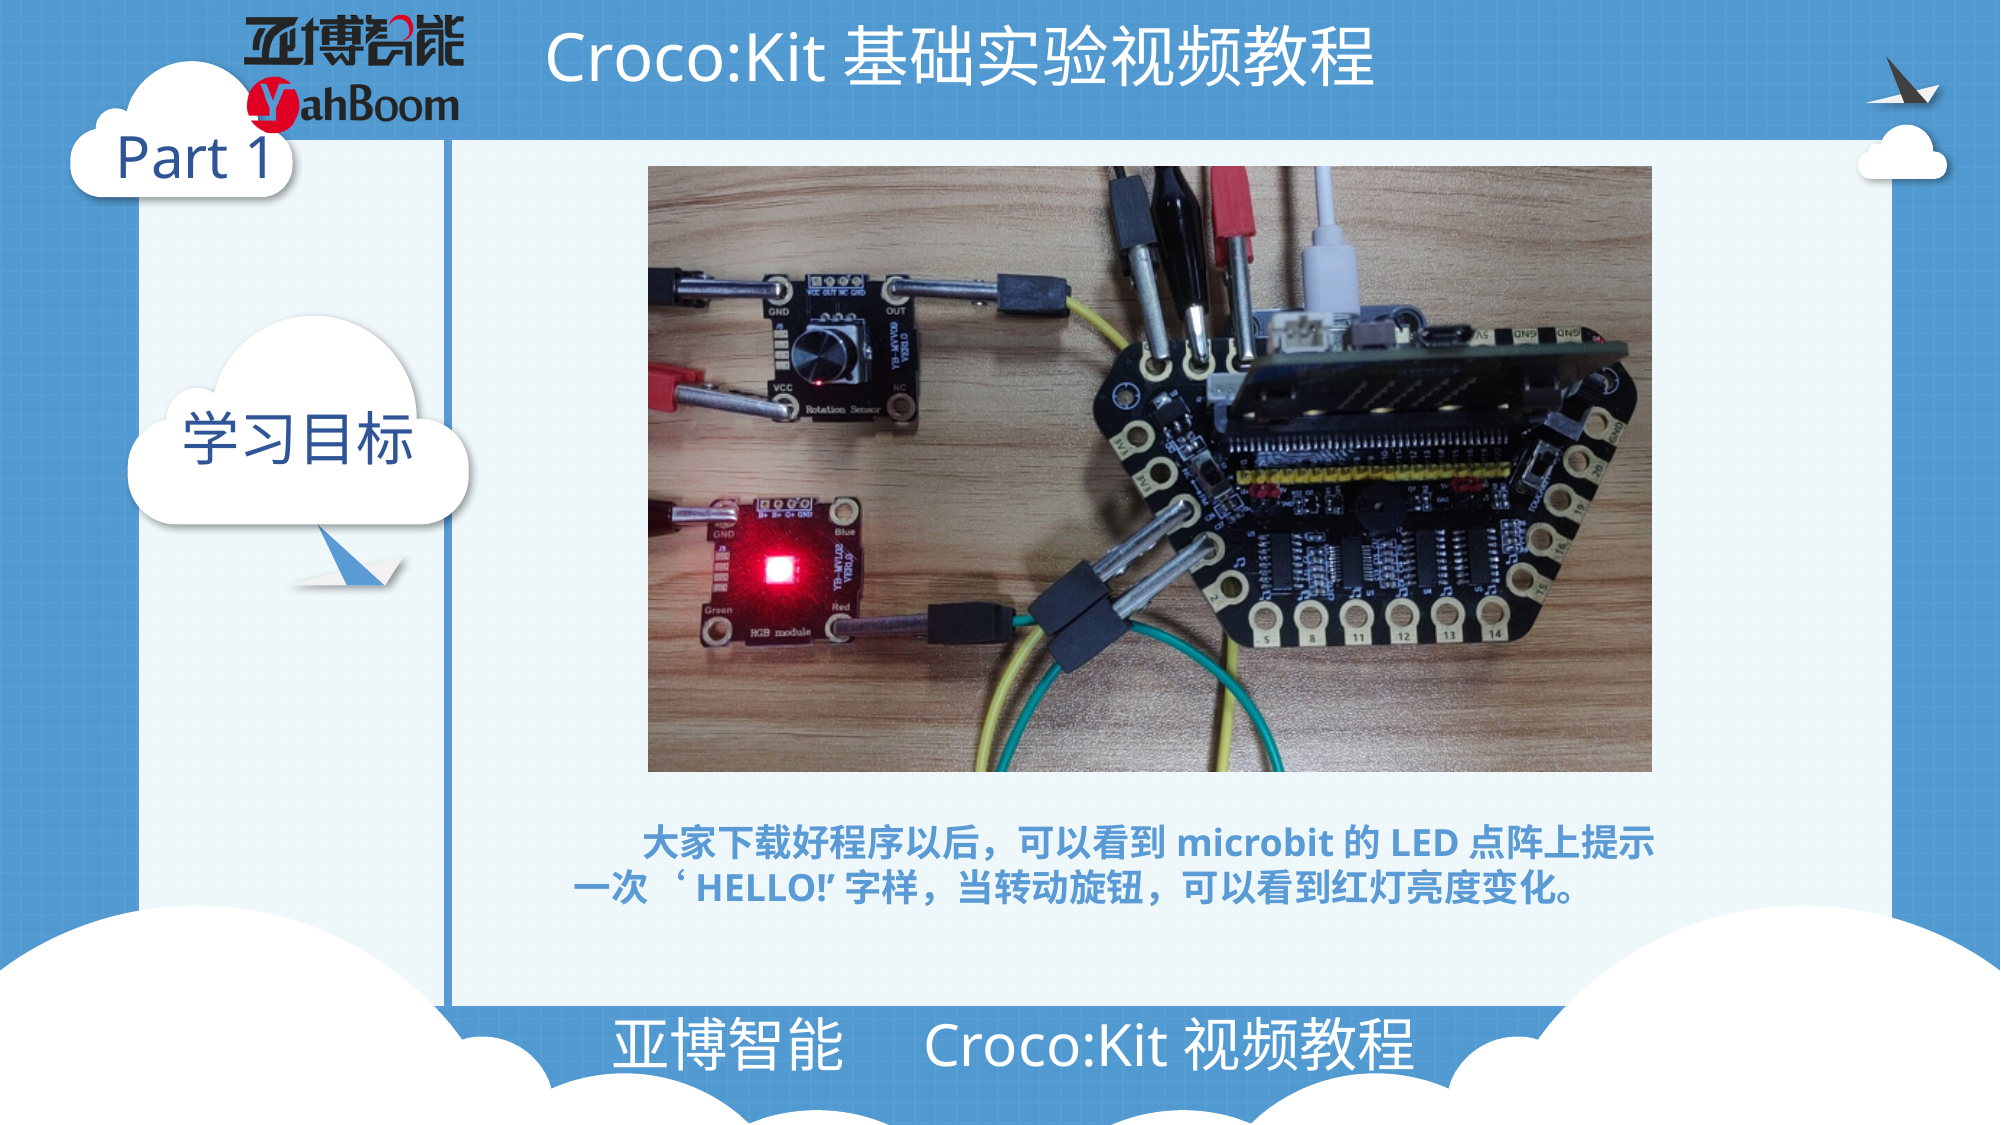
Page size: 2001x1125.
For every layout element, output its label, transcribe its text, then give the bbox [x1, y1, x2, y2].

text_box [127, 315, 469, 525]
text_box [284, 525, 404, 586]
text_box Part 1 [100, 113, 292, 198]
picture [648, 166, 1652, 772]
picture [235, 0, 469, 145]
text_box 大家下载好程序以后，可以看到microbit的LED点阵上提示一次‘HELLO!’字样，当转动旋钮，可以看到红灯亮度变化。 [558, 811, 1698, 917]
text_box Croco:Kit基础实验视频教程 [12, 7, 235, 102]
text_box Croco:Kit基础实验视频教程 [469, 7, 1660, 102]
text_box 亚博智能 Croco:Kit视频教程 [1111, 959, 2000, 1125]
text_box 亚博智能 Croco:Kit视频教程 [0, 959, 889, 1125]
